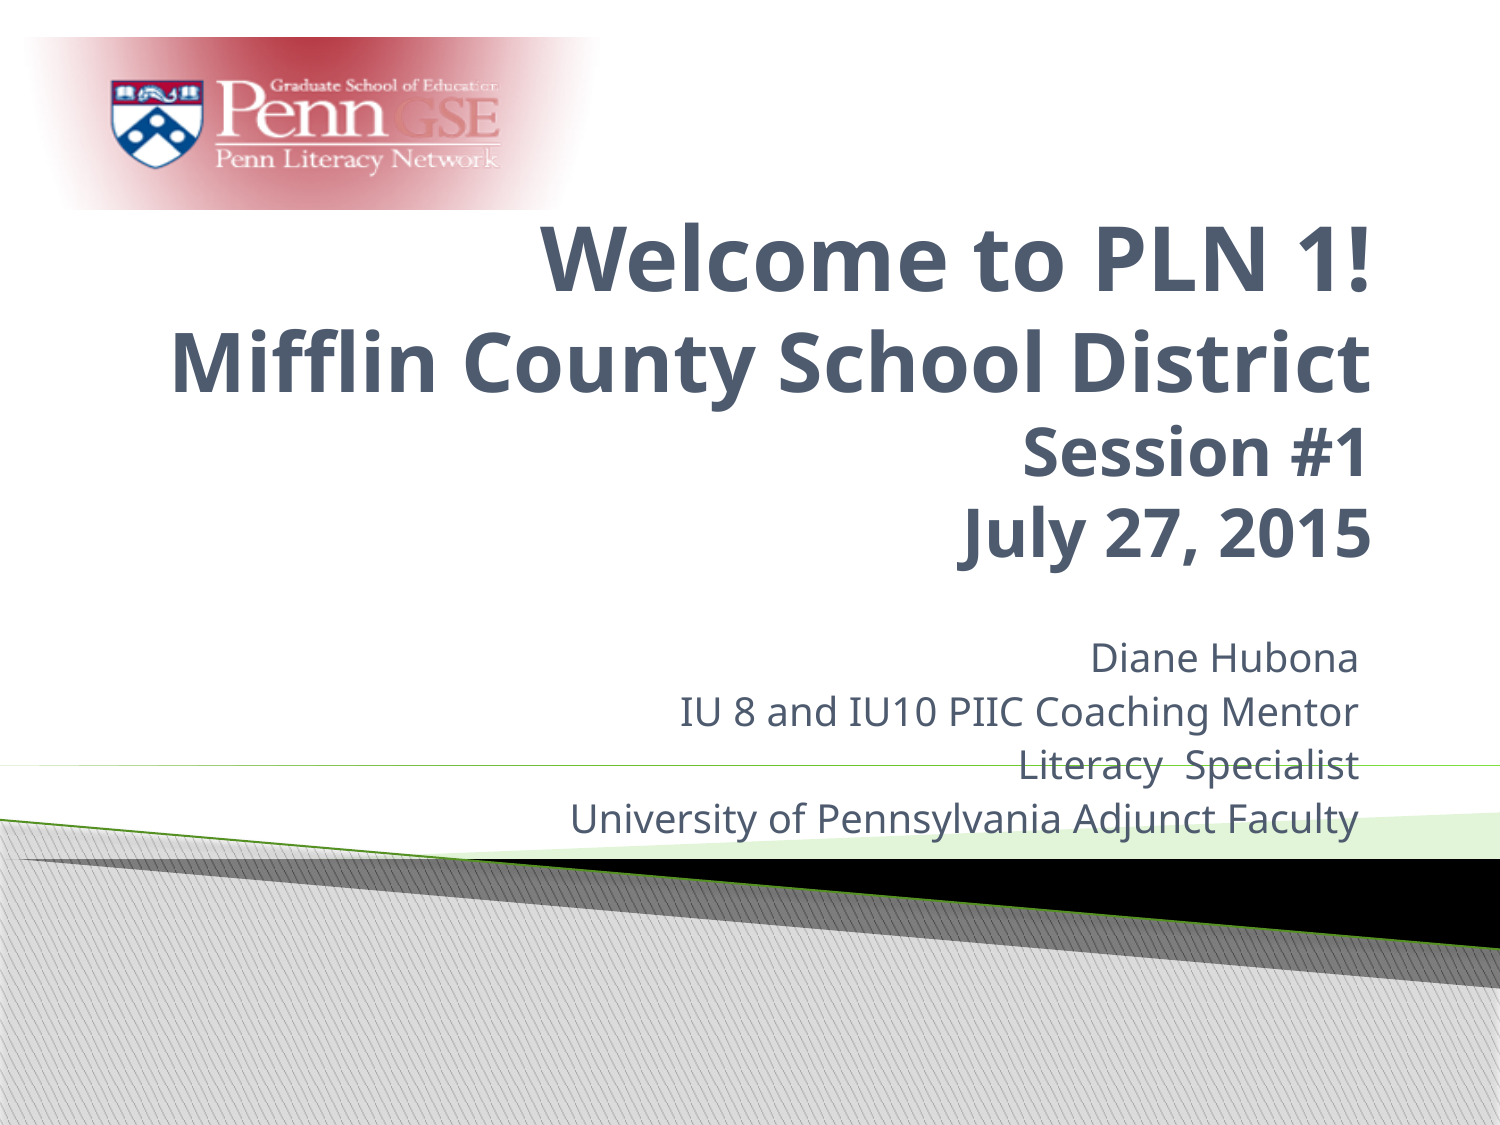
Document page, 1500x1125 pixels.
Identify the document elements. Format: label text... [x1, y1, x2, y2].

picture [24, 37, 601, 210]
subtitle Diane Hubona IU 8 and IU10 PIIC Coaching Mentor Literacy Specialist University of Pennsylvania Adjunct Faculty [112, 624, 1375, 850]
picture [5, 859, 1500, 989]
title Welcome to PLN 1! Mifflin County School District Session #1 July 27, 2015 [150, 99, 1388, 579]
